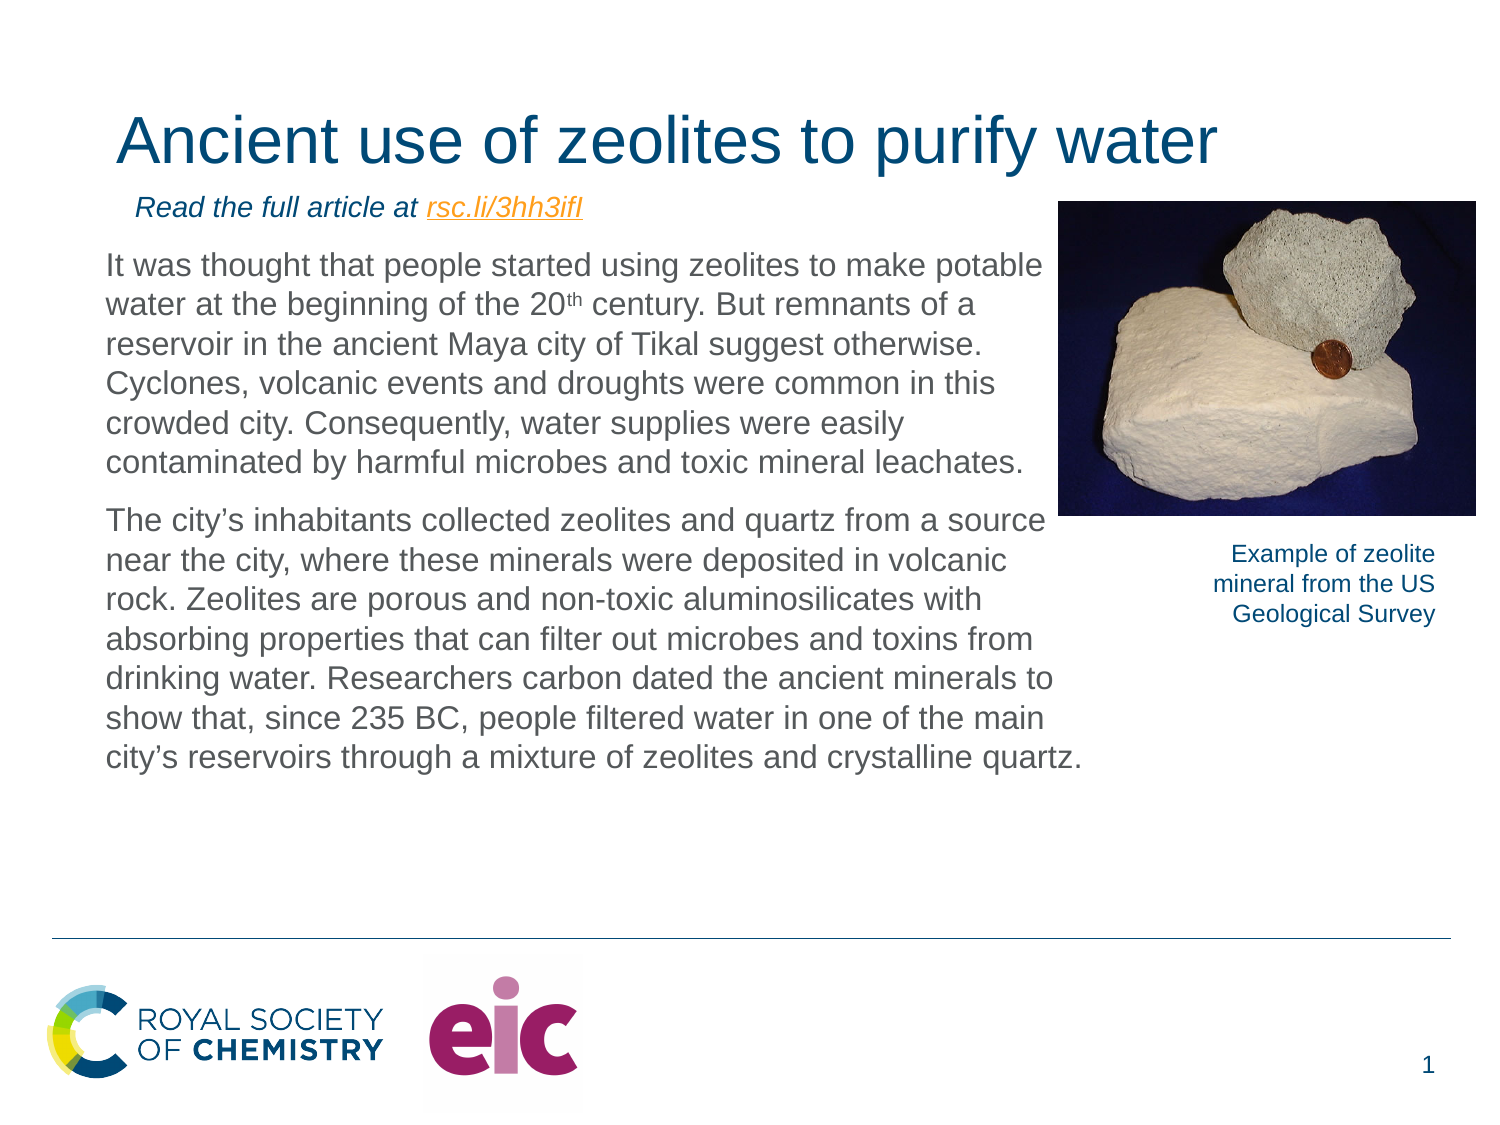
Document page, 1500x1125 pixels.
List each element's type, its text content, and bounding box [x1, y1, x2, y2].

text_box Example of zeolite mineral from the US Geological Survey [1188, 530, 1451, 635]
picture [1058, 201, 1476, 516]
text_box Read the full article at rsc.li/3hh3ifI [119, 180, 1267, 231]
list It was thought that people started using zeolites to make potable water at the beginning of the 20th century. But remnants of a reservoir in the ancient Maya city of Tikal suggest otherwise. Cyclones, volcanic events and droughts were common in this crowded city. Consequently, water supplies were easily contaminated by harmful microbes and toxic mineral leachates. The city’s inhabitants collected zeolites and quartz from a source near the city, where these minerals were deposited in volcanic rock. Zeolites are porous and non-toxic aluminosilicates with absorbing properties that can filter out microbes and toxins from drinking water. Researchers carbon dated the ancient minerals to show that, since 235 BC, people filtered water in one of the main city’s reservoirs through a mixture of zeolites and crystalline quartz. [90, 235, 1100, 795]
picture [0, 938, 583, 1125]
title Ancient use of zeolites to purify water [101, 33, 1396, 235]
slide_number 1 [1113, 1033, 1451, 1094]
